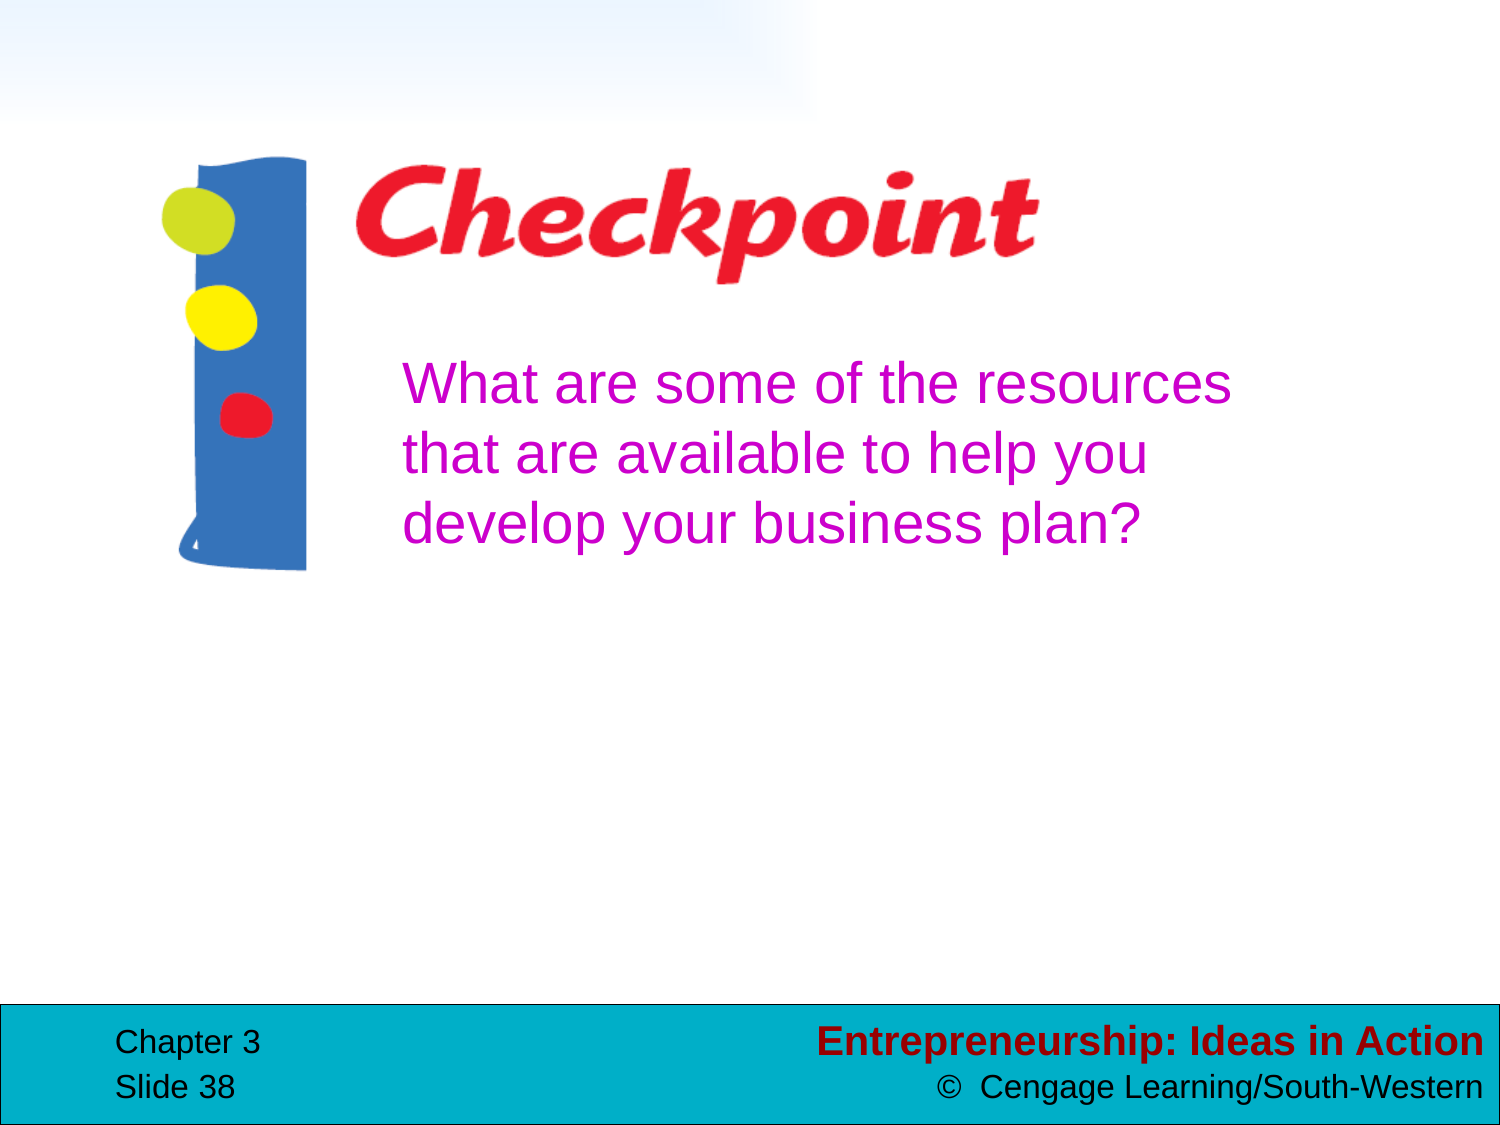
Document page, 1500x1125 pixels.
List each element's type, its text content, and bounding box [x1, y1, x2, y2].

picture [149, 137, 307, 588]
picture [324, 149, 1063, 296]
slide_number Slide 38 [99, 1037, 413, 1113]
footer Chapter 3 [99, 1012, 413, 1037]
text_box What are some of the resources that are available to help you develop your business plan? [387, 337, 1350, 563]
